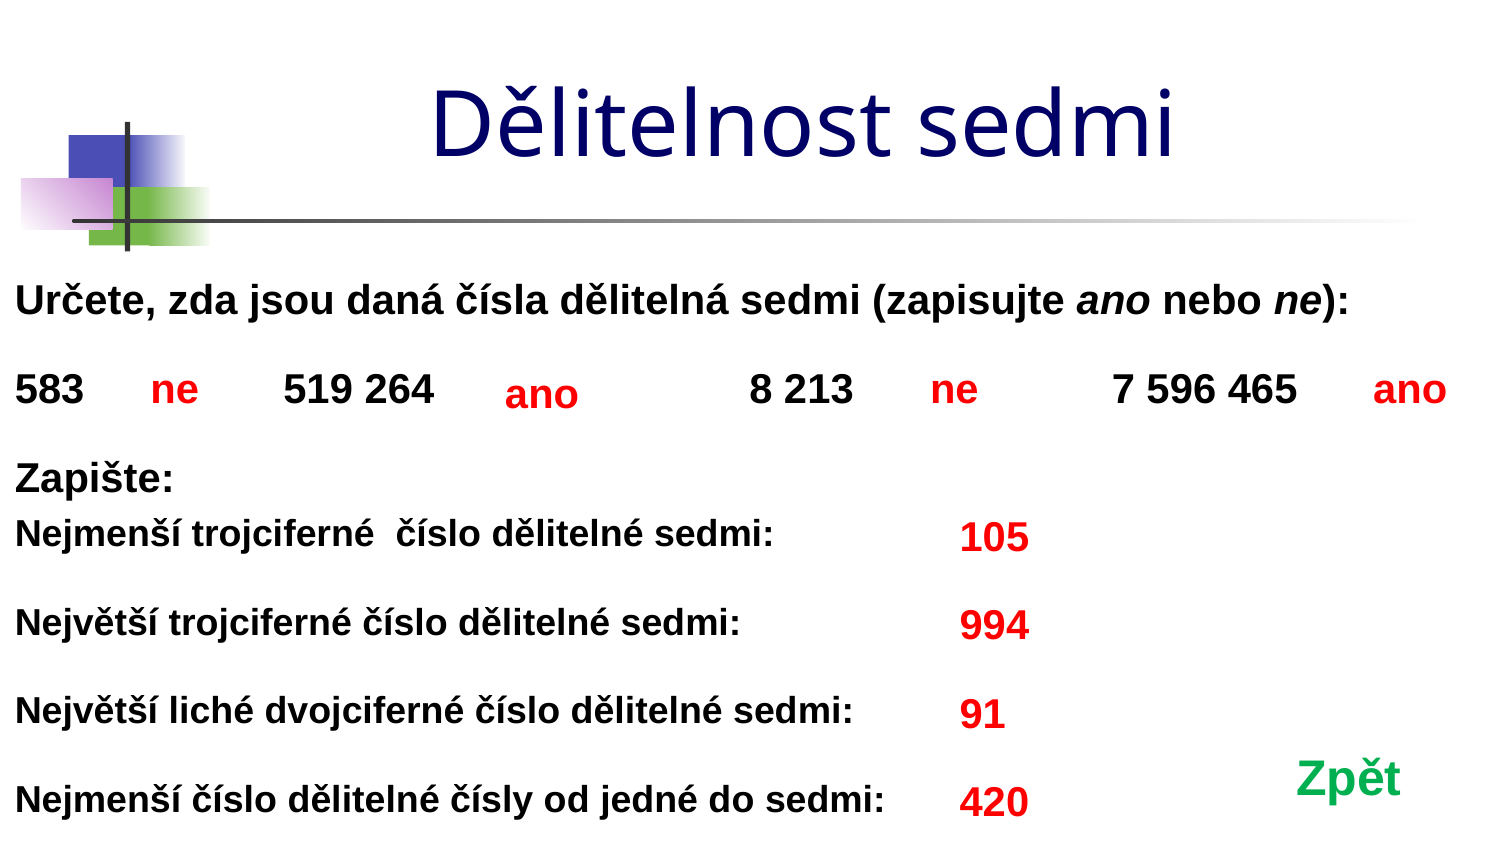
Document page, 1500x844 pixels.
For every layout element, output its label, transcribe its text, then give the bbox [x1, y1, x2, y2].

text_box Zpět [1281, 738, 1447, 813]
text_box 519 264 [265, 354, 452, 420]
text_box 994 [944, 590, 1063, 656]
text_box 91 [944, 679, 1063, 744]
text_box 420 [944, 767, 1055, 833]
text_box ano [1358, 354, 1479, 420]
text_box ne [915, 354, 998, 420]
title Dělitelnost sedmi [106, 29, 1500, 210]
text_box Nejmenší trojciferné číslo dělitelné sedmi: [0, 501, 813, 562]
text_box Nejmenší číslo dělitelné čísly od jedné do sedmi: [0, 767, 944, 828]
text_box 105 [944, 501, 1093, 567]
text_box Největší liché dvojciferné číslo dělitelné sedmi: [0, 679, 895, 739]
text_box 7 596 465 [1062, 354, 1347, 420]
text_box ano [490, 359, 611, 425]
text_box ne [135, 354, 219, 420]
text_box 8 213 [708, 354, 895, 420]
text_box Zapište: [0, 442, 207, 501]
text_box 583 [0, 354, 104, 420]
text_box Určete, zda jsou daná čísla dělitelná sedmi (zapisujte ano nebo ne): [0, 265, 1500, 331]
text_box Největší trojciferné číslo dělitelné sedmi: [0, 590, 944, 651]
